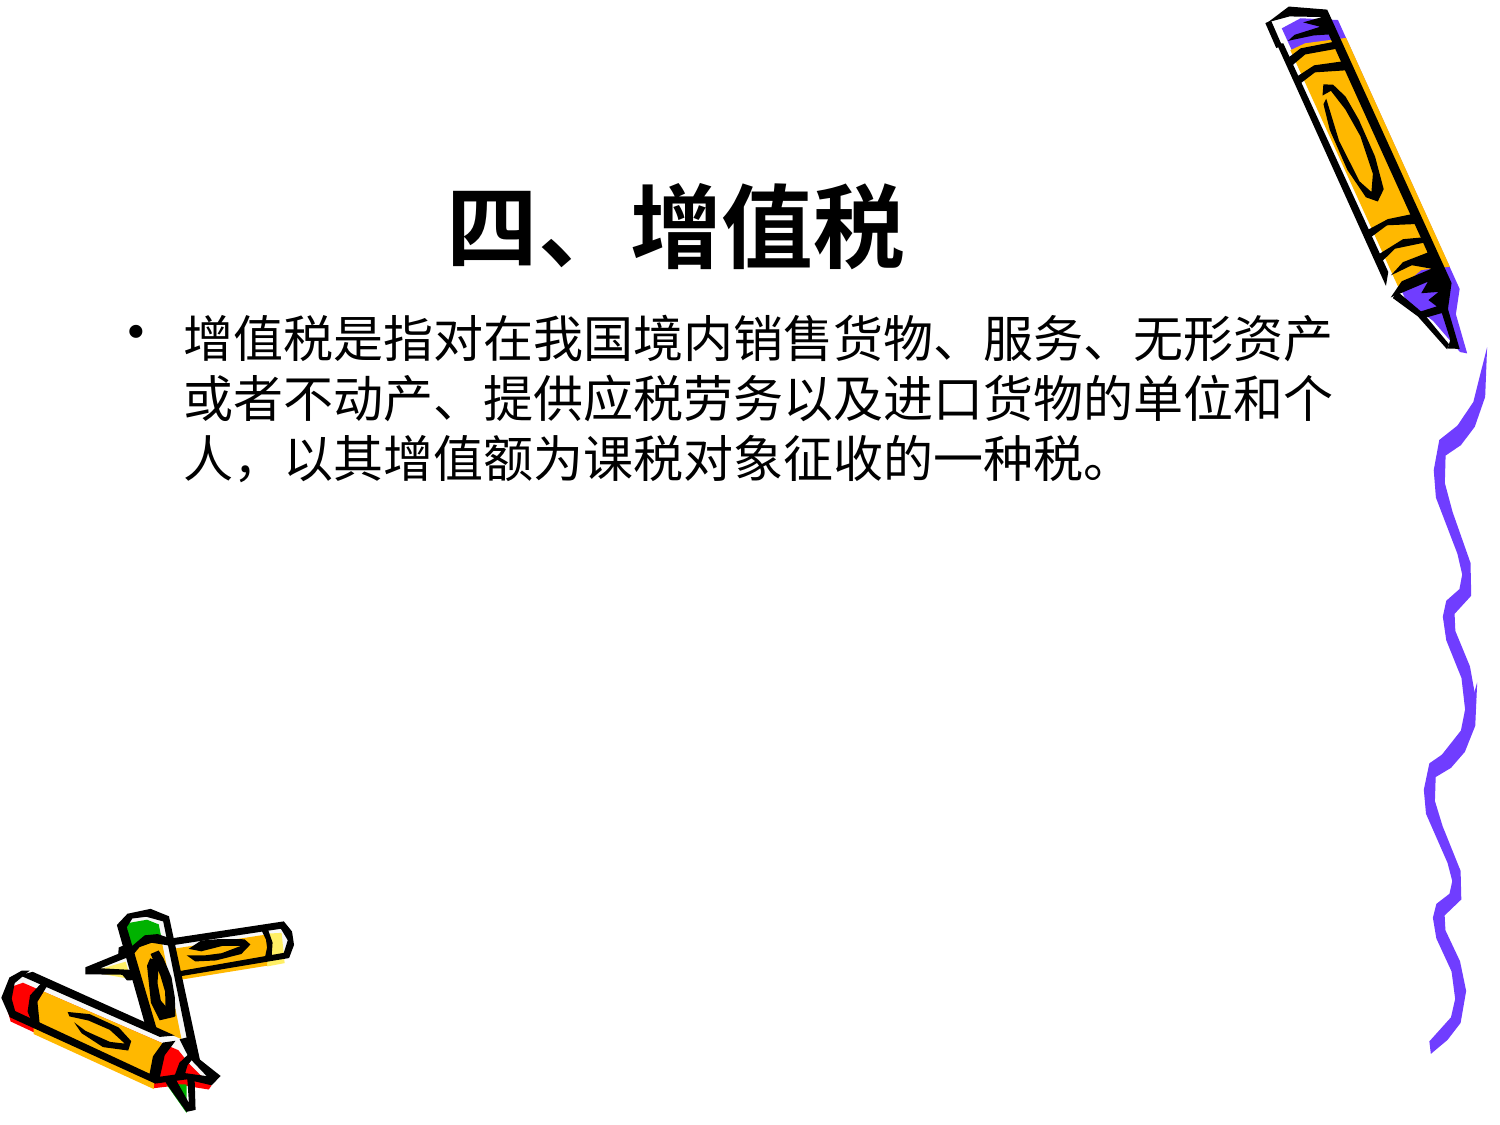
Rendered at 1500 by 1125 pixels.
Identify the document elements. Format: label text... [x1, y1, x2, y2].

list 增值税是指对在我国境内销售货物、服务、无形资产或者不动产、提供应税劳务以及进口货物的单位和个人，以其增值额为课税对象征收的一种税。 [112, 299, 1376, 901]
title 四、增值税 [112, 24, 1240, 288]
